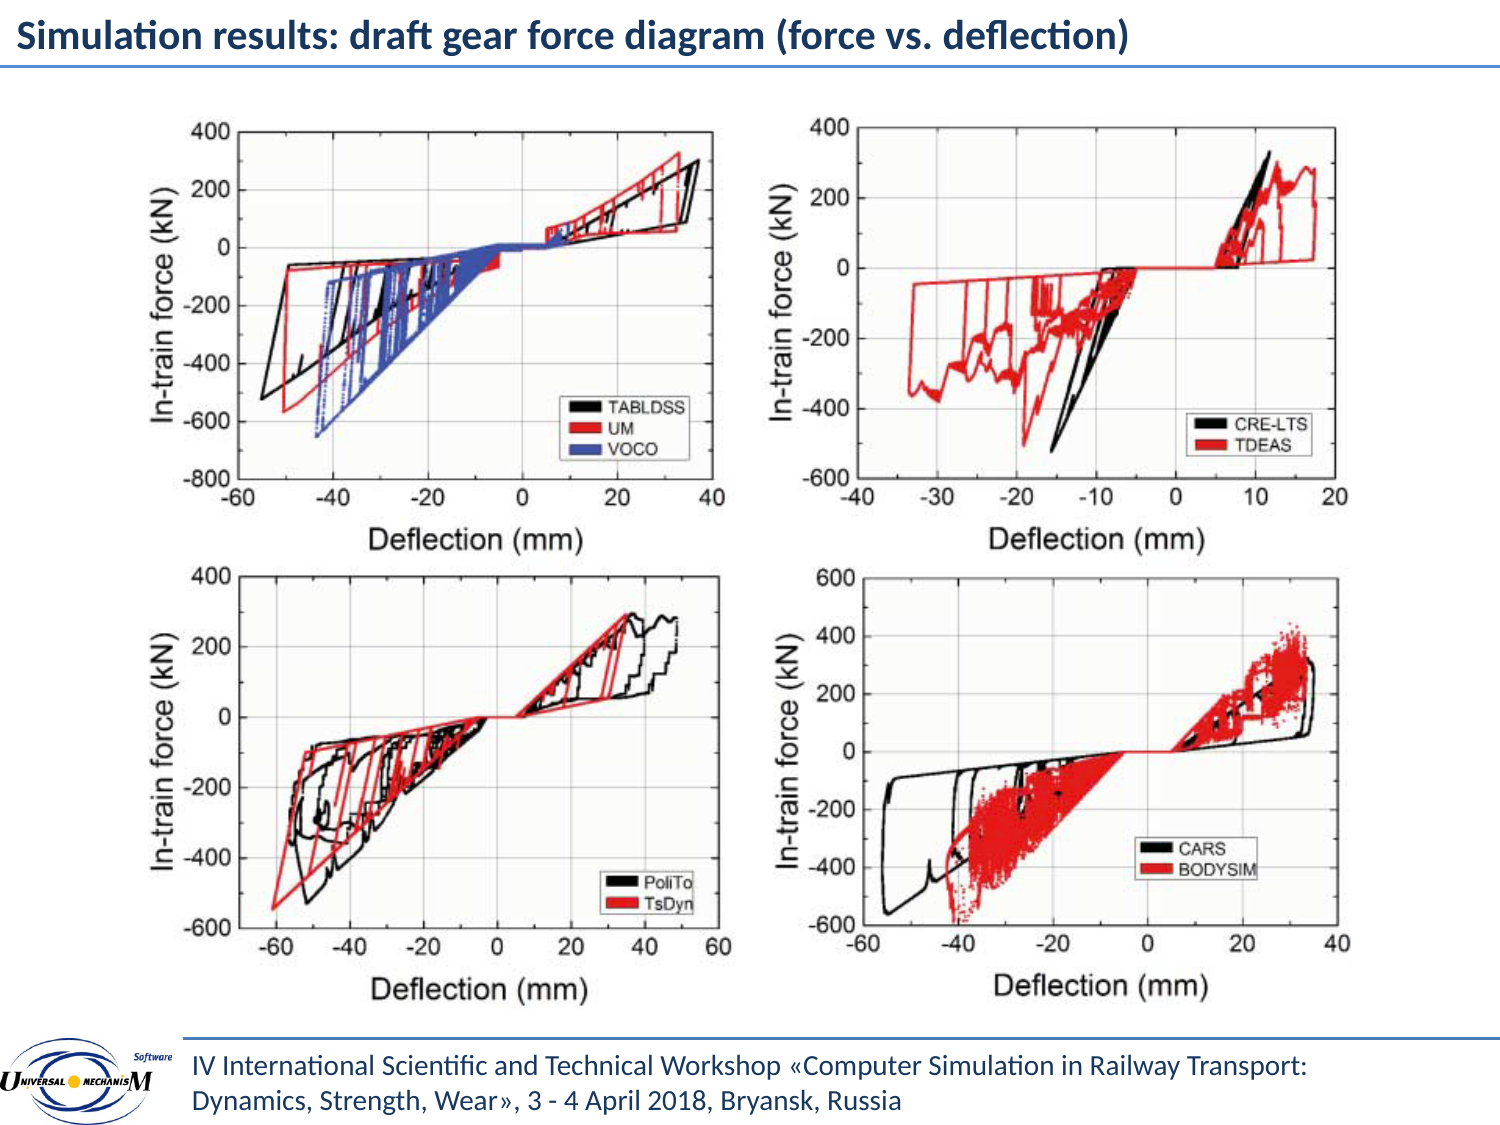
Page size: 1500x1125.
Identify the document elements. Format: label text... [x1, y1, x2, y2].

title Simulation results: draft gear force diagram (force vs. deflection) [1, 0, 1500, 63]
picture [0, 1038, 172, 1125]
picture [148, 116, 1352, 1009]
